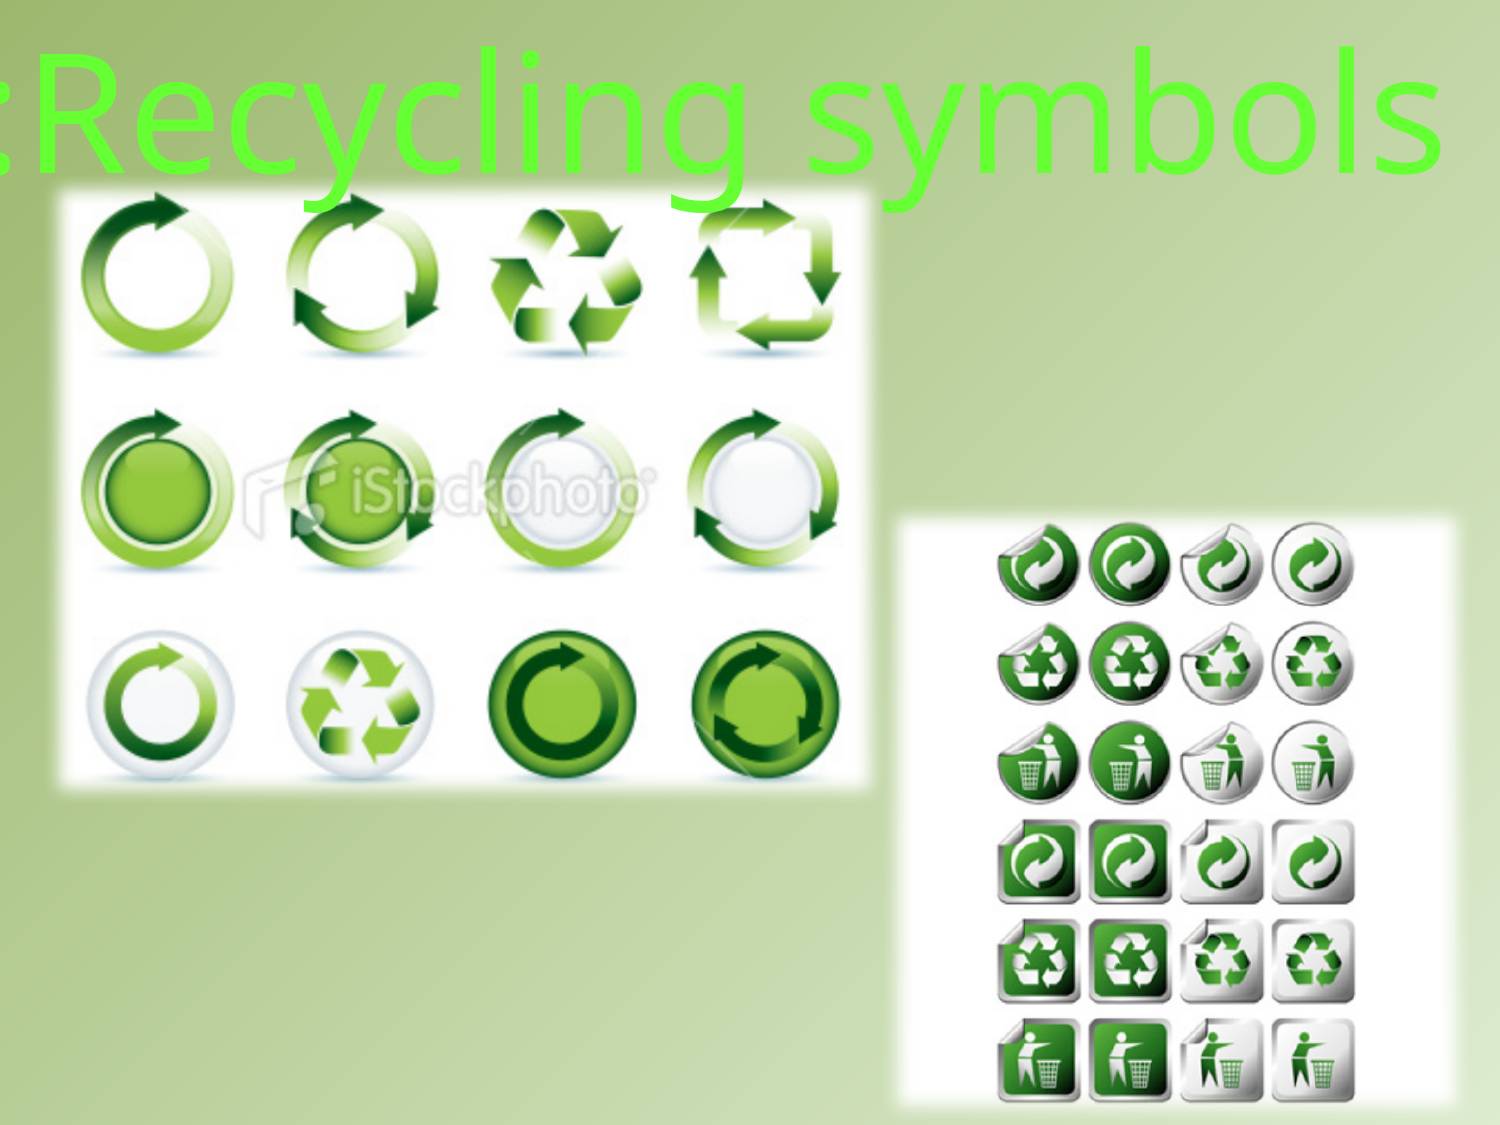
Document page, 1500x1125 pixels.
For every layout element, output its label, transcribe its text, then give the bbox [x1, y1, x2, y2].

text_box Recycling symbols: [0, 0, 1464, 215]
picture [41, 172, 1474, 1125]
